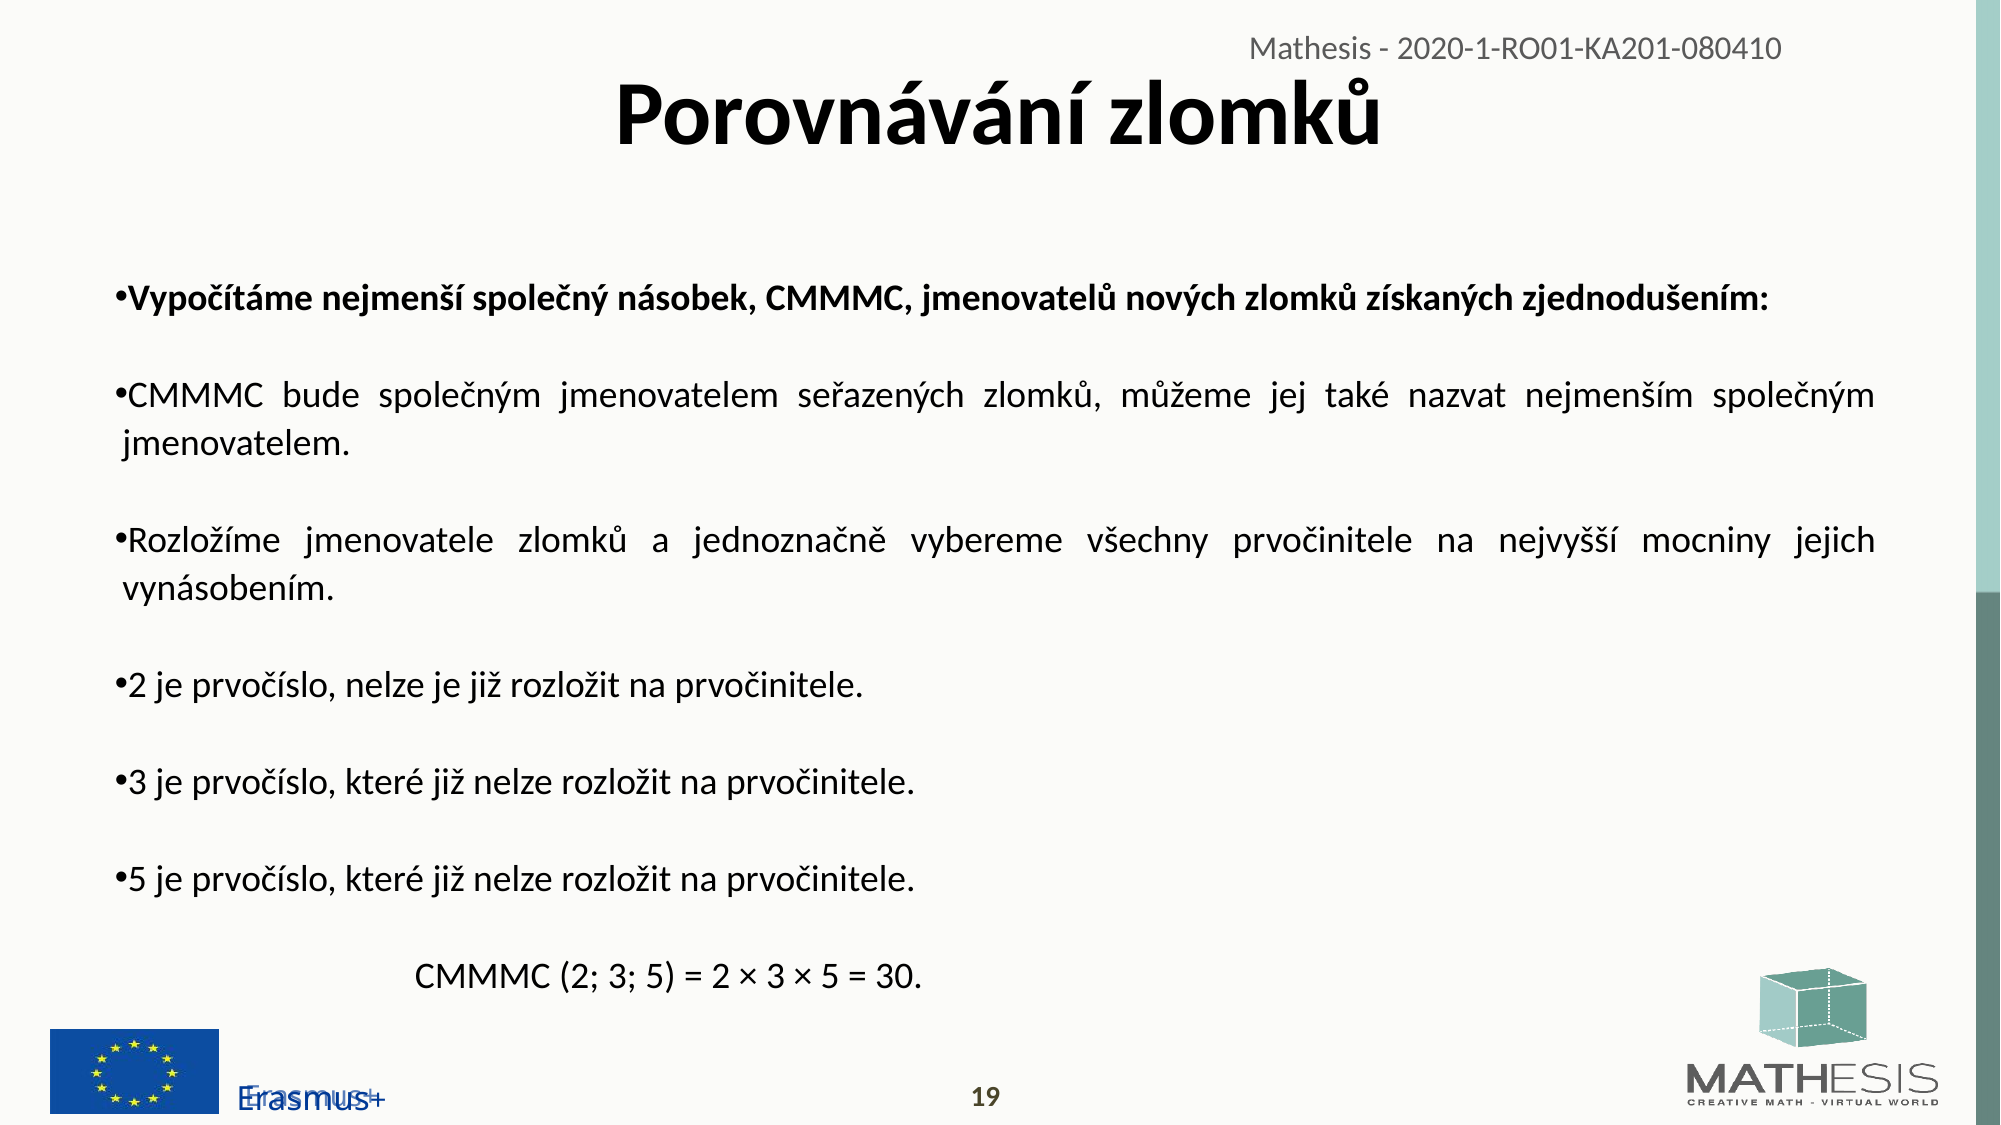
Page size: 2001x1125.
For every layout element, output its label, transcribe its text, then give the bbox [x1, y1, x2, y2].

picture [50, 1029, 219, 1114]
list Vypočítáme nejmenší společný násobek, CMMMC, jmenovatelů nových zlomků získaných zjednodušením: CMMMC bude společným jmenovatelem seřazených zlomků, můžeme jej také nazvat nejmenším společným jmenovatelem. Rozložíme jmenovatele zlomků a jednoznačně vybereme všechny prvočinitele na nejvyšší mocniny jejich vynásobením. 2 je prvočíslo, nelze je již rozložit na prvočinitele. 3 je prvočíslo, které již nelze rozložit na prvočinitele. 5 je prvočíslo, které již nelze rozložit na prvočinitele. CMMMC (2; 3; 5) = 2 × 3 × 5 = 30. [99, 262, 1900, 1005]
title Porovnávání zlomků [99, 45, 1900, 233]
